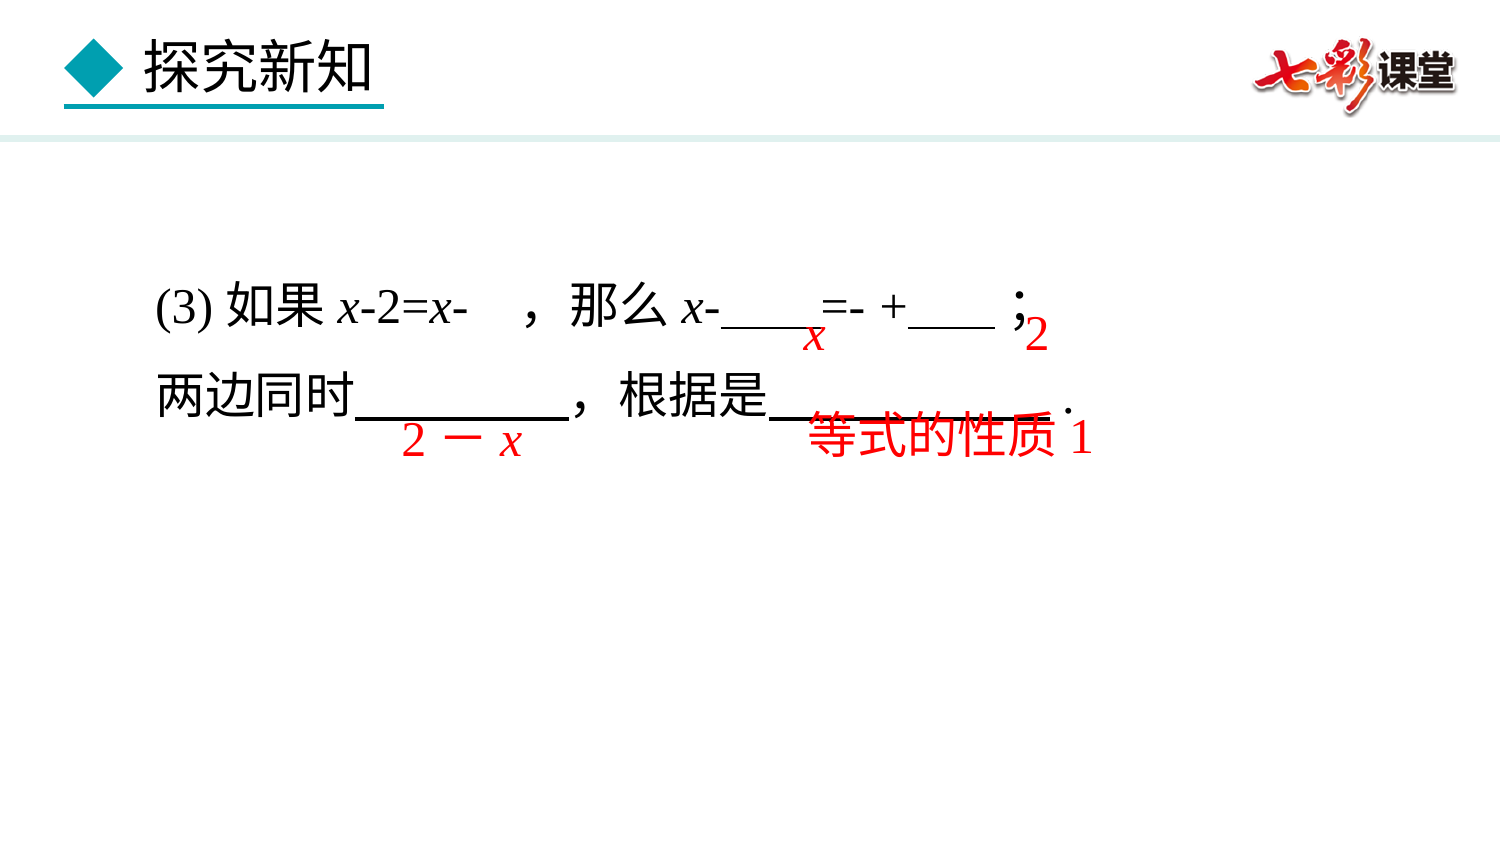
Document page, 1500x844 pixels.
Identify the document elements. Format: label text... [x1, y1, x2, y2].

text_box 2－x [386, 398, 550, 474]
text_box 2 [1009, 293, 1077, 368]
text_box x [788, 293, 841, 368]
text_box 等式的性质1 [792, 395, 1122, 471]
picture [1249, 32, 1461, 118]
